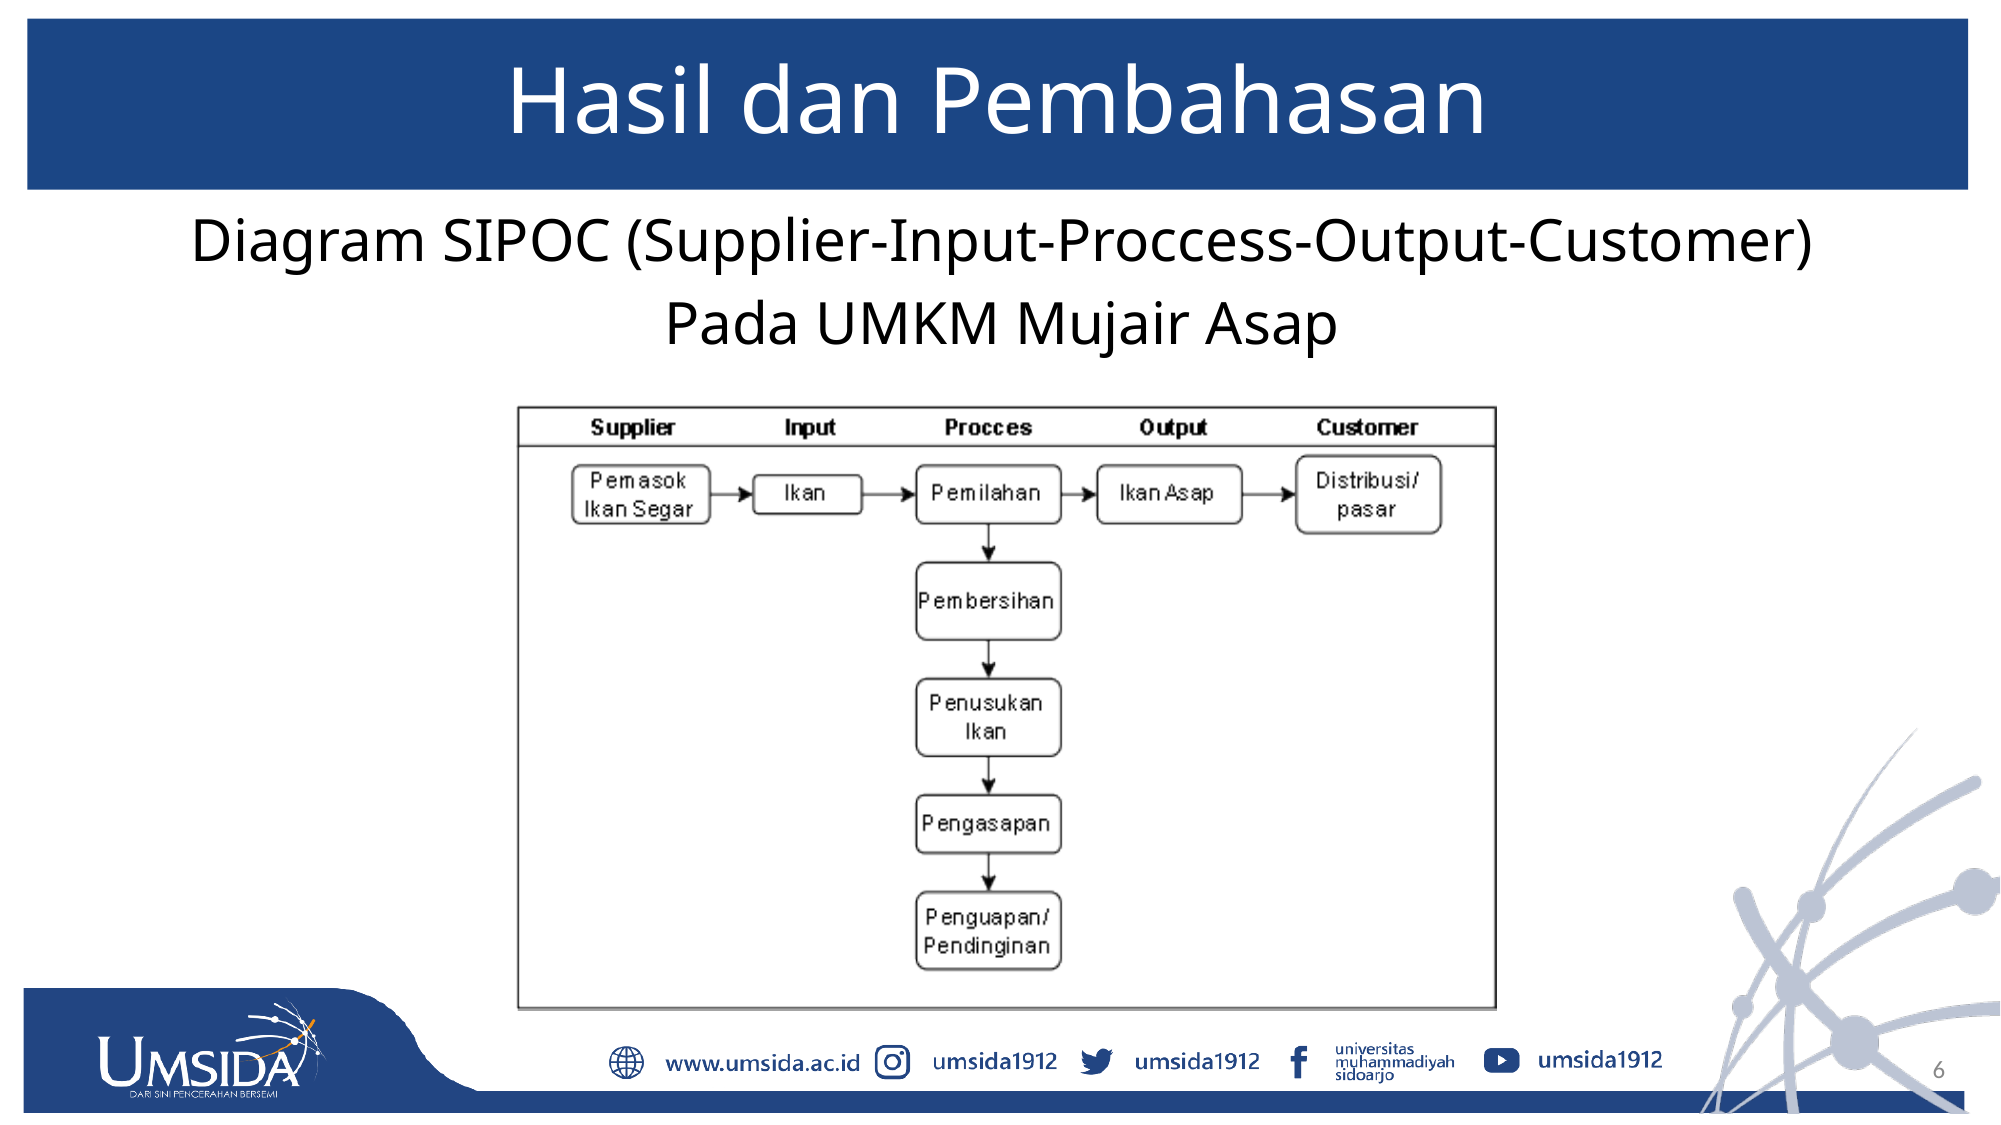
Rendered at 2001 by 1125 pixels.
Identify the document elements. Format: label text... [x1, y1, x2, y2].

picture [516, 404, 1497, 1011]
title Hasil dan Pembahasan [27, 18, 1969, 190]
list Diagram SIPOC (Supplier-Input-Proccess-Output-Customer) Pada UMKM Mujair Asap [27, 203, 1969, 1039]
picture [23, 51, 2001, 1114]
